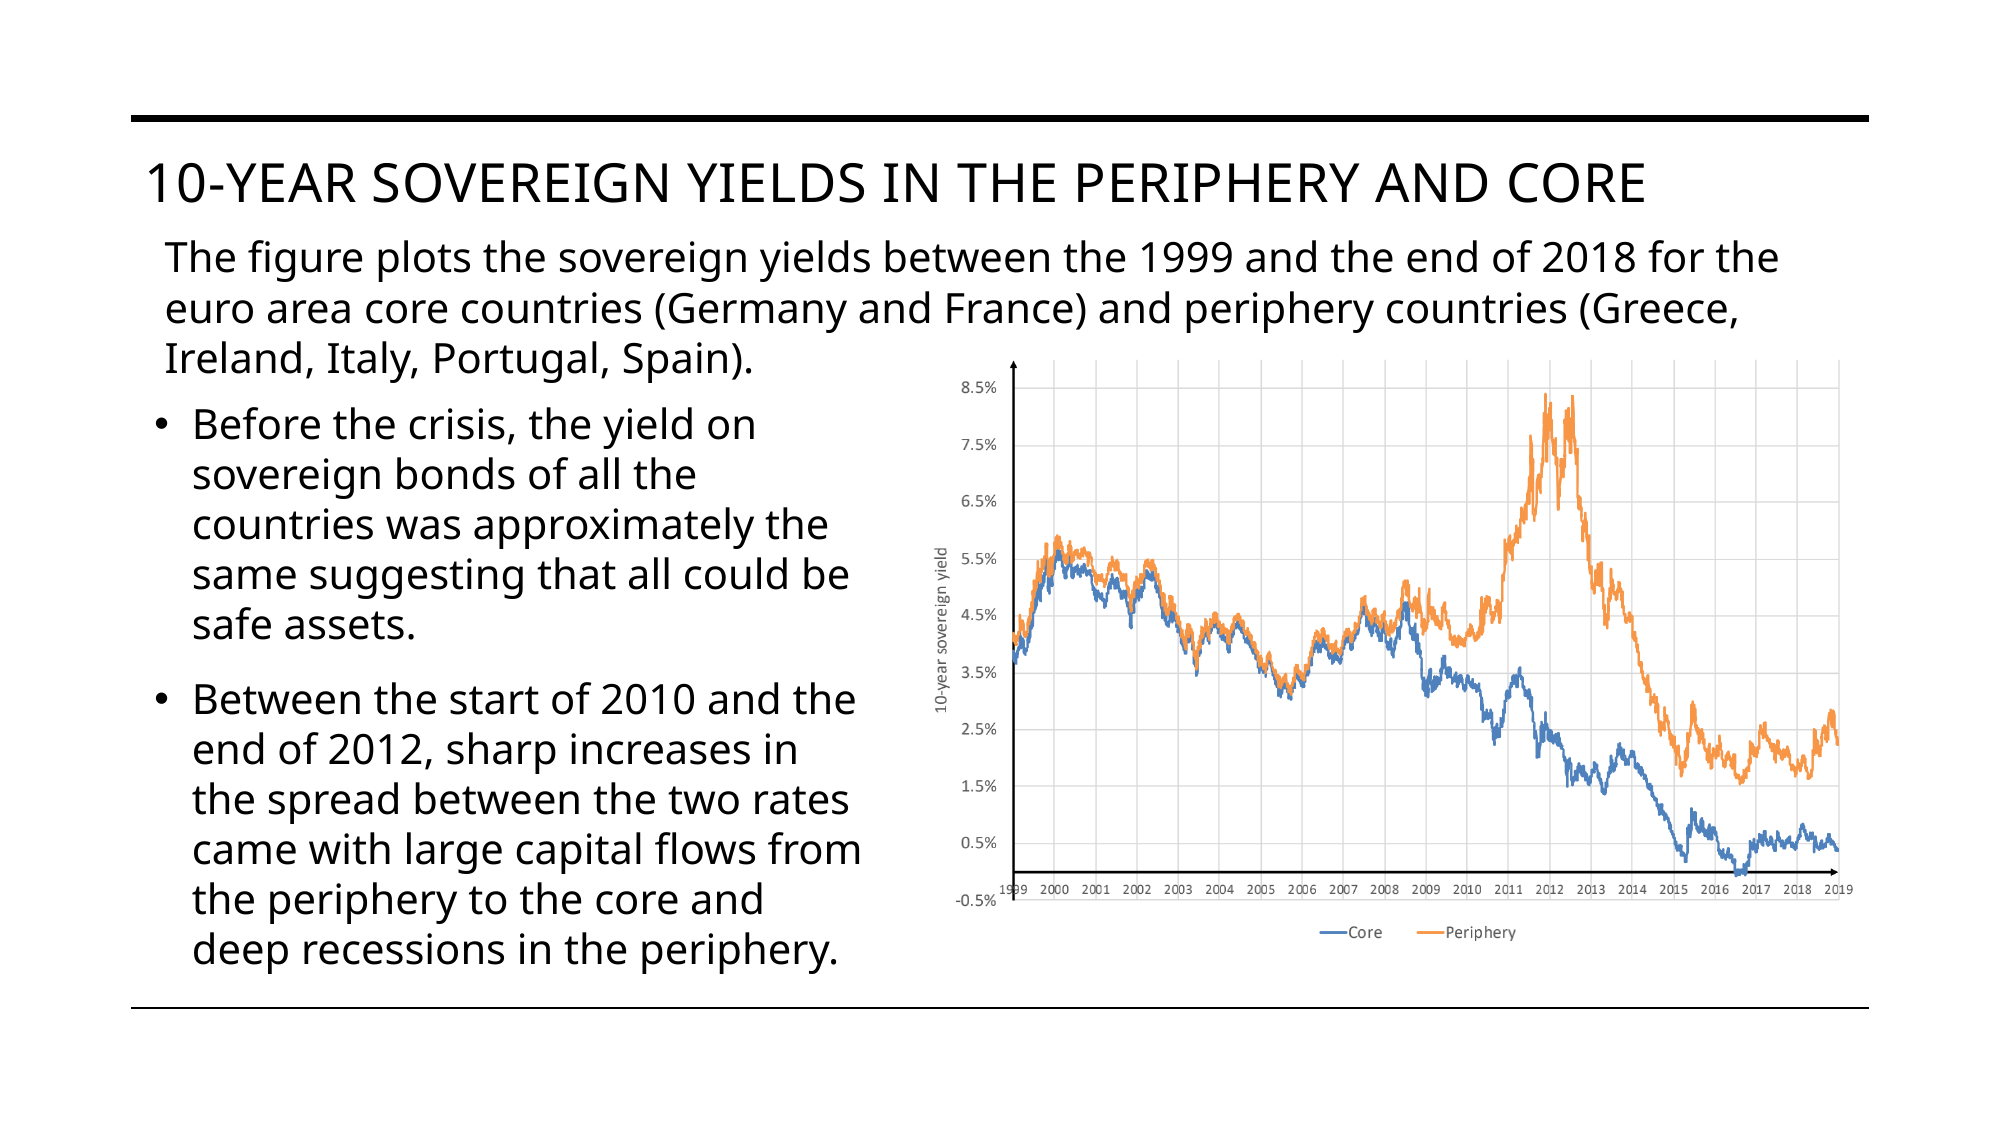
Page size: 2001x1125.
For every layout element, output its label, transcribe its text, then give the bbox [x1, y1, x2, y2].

title 10-year sovereign yields in the periphery and CORE [130, 120, 1798, 242]
text_box The figure plots the sovereign yields between the 1999 and the end of 2018 for the euro area core countries (Germany and France) and periphery countries (Greece, Ireland, Italy, Portugal, Spain). [140, 223, 1852, 389]
picture [912, 346, 1899, 953]
list Before the crisis, the yield on sovereign bonds of all the countries was approximately the same suggesting that all could be safe assets. Between the start of 2010 and the end of 2012, sharp increases in the spread between the two rates came with large capital flows from the periphery to the core and deep recessions in the periphery. [130, 390, 887, 976]
